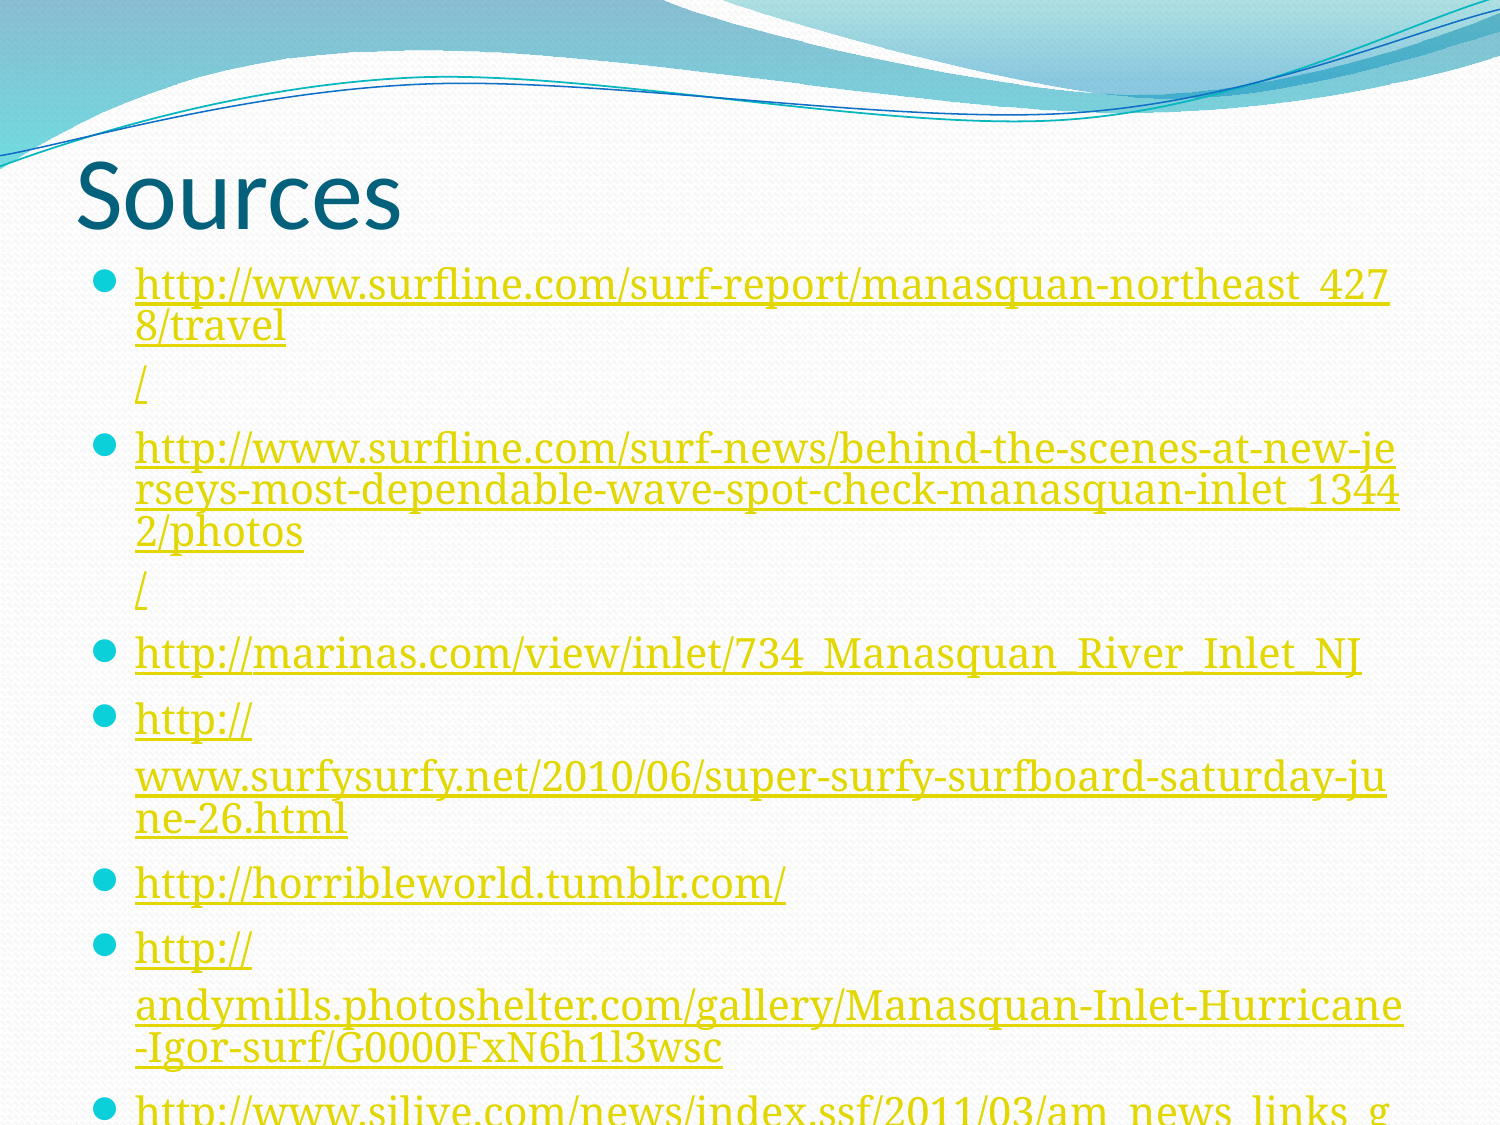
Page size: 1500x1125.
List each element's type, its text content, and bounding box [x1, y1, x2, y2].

list http://www.surfline.com/surf-report/manasquan-northeast_4278/travel/ http://www.surfline.com/surf-news/behind-the-scenes-at-new-jerseys-most-dependable-wave-spot-check-manasquan-inlet_13442/photos/ http://marinas.com/view/inlet/734_Manasquan_River_Inlet_NJ http://www.surfysurfy.net/2010/06/super-surfy-surfboard-saturday-june-26.html http://horribleworld.tumblr.com/ http://andymills.photoshelter.com/gallery/Manasquan-Inlet-Hurricane-Igor-surf/G0000FxN6h1l3wsc http://www.silive.com/news/index.ssf/2011/03/am_news_links_garden_state_par.html Facebook pages of a few of the surfers [75, 249, 1425, 1038]
title Sources [75, 115, 1425, 249]
